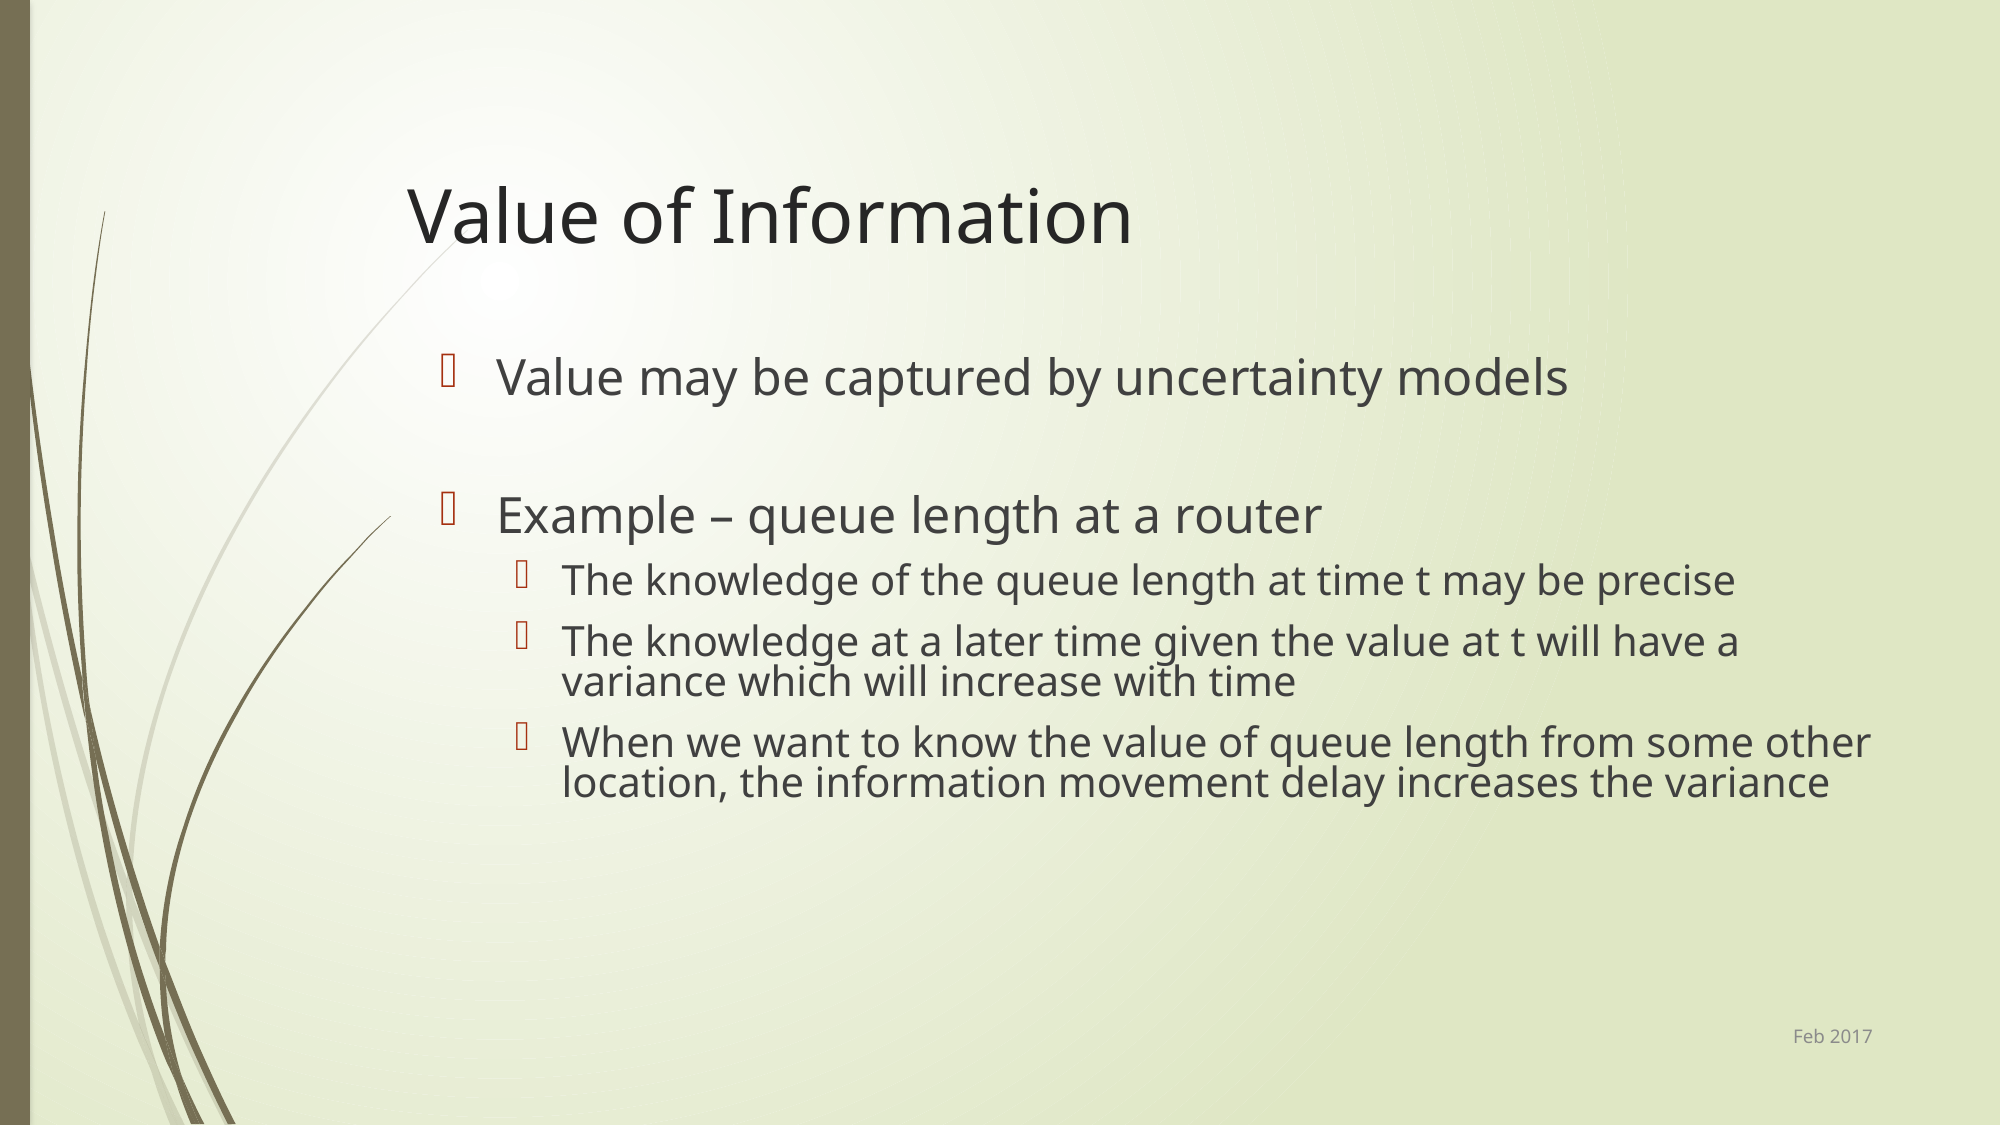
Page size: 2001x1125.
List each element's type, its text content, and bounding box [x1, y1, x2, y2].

list Value may be captured by uncertainty models Example – queue length at a router The knowledge of the queue length at time t may be precise The knowledge at a later time given the value at t will have a variance which will increase with time When we want to know the value of queue length from some other location, the information movement delay increases the variance [424, 350, 1888, 988]
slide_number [1699, 1005, 1888, 1067]
title Value of Information [392, 141, 1732, 267]
